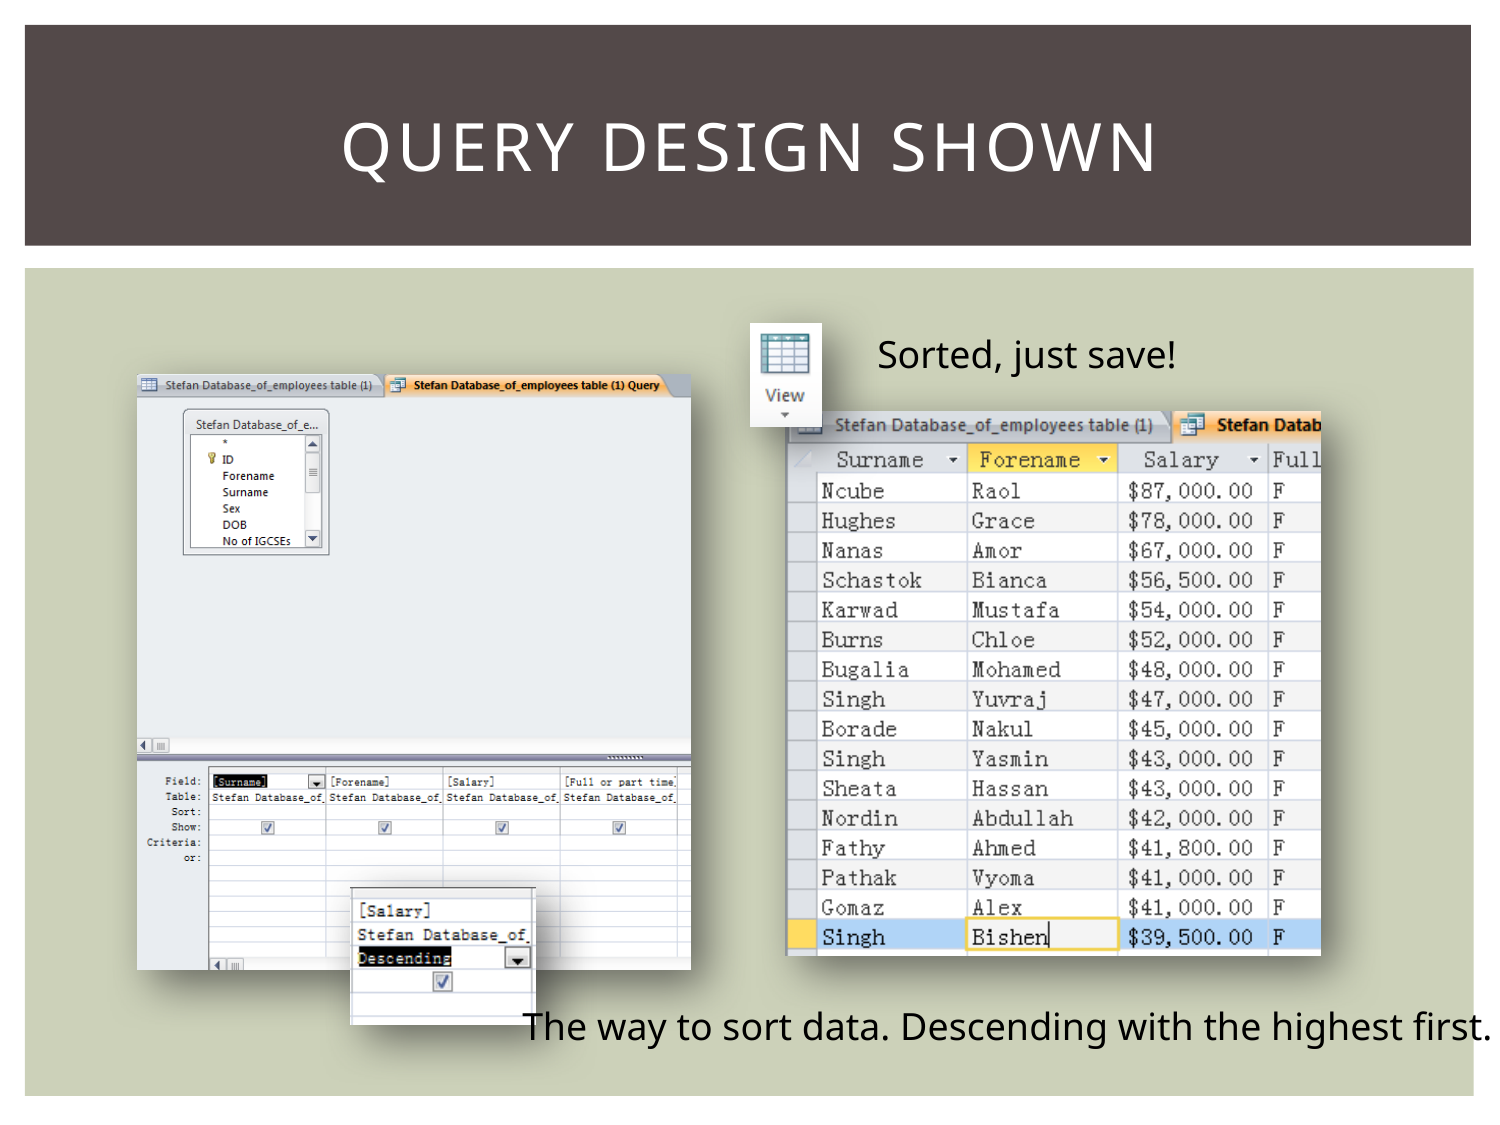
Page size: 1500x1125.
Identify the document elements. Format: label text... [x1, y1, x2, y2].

picture [137, 374, 691, 1026]
title QUERY DESIGN SHOWN [62, 58, 1438, 232]
picture [749, 323, 1321, 956]
text_box The way to sort data. Descending with the highest first. [507, 995, 1500, 1056]
text_box Sorted, just save! [862, 323, 1263, 384]
